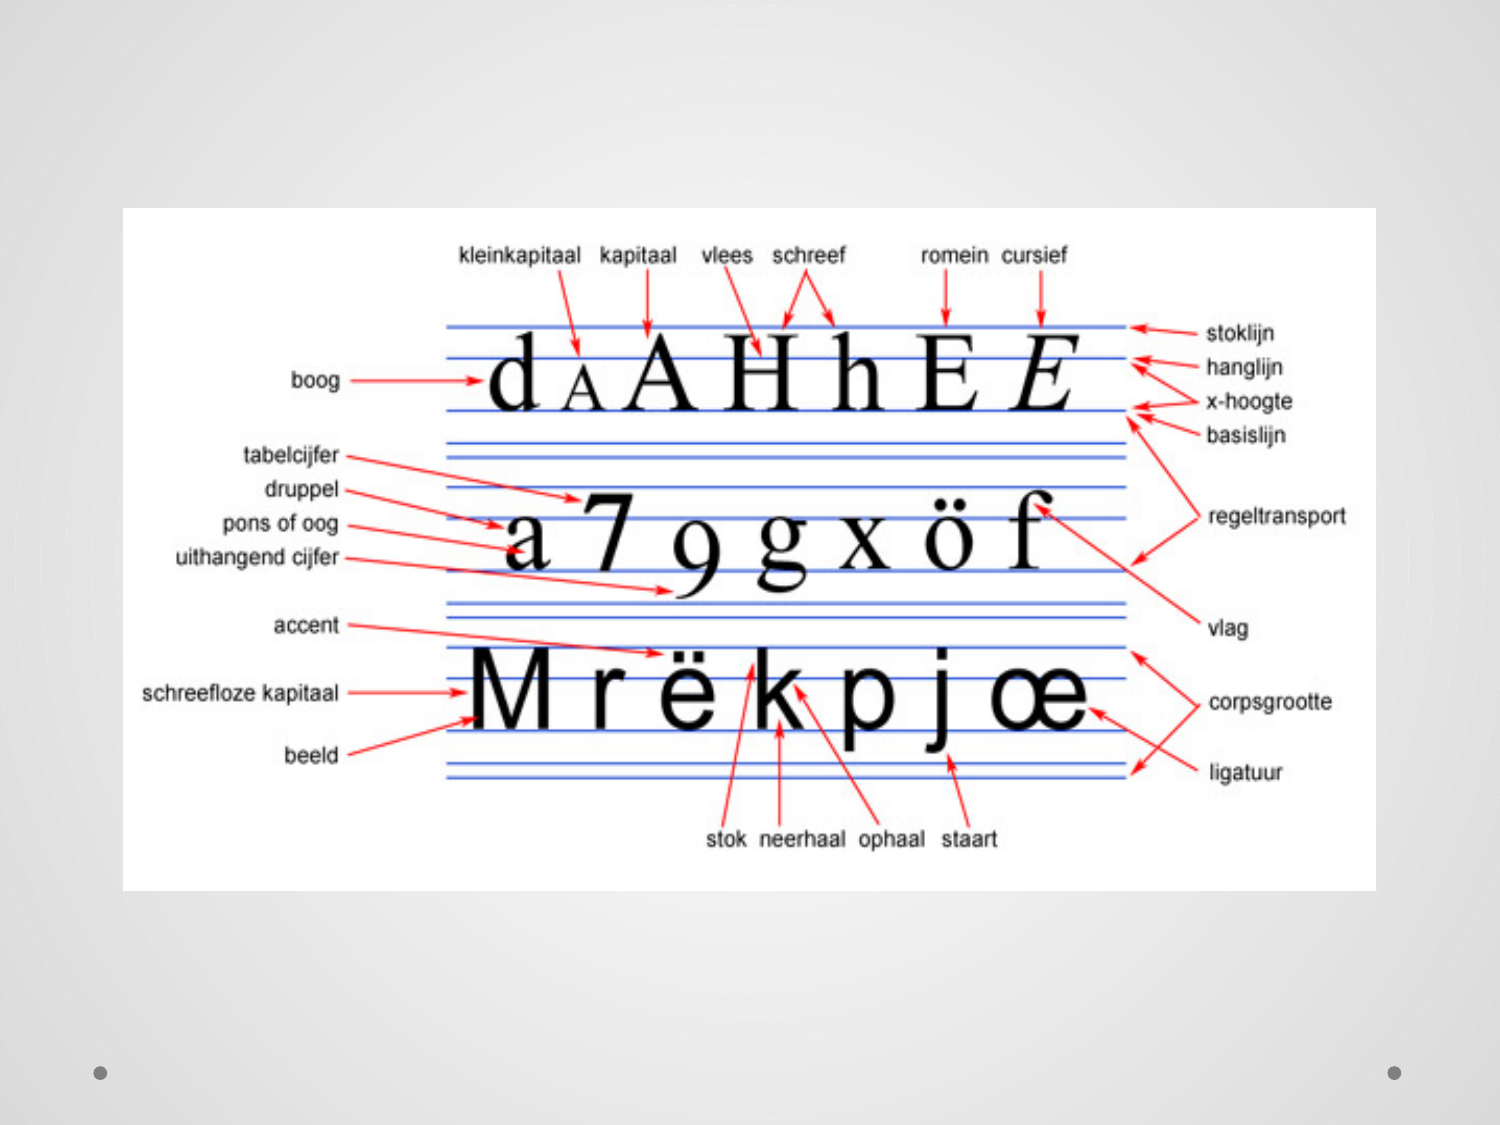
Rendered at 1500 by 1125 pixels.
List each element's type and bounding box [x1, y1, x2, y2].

picture [123, 207, 1377, 891]
